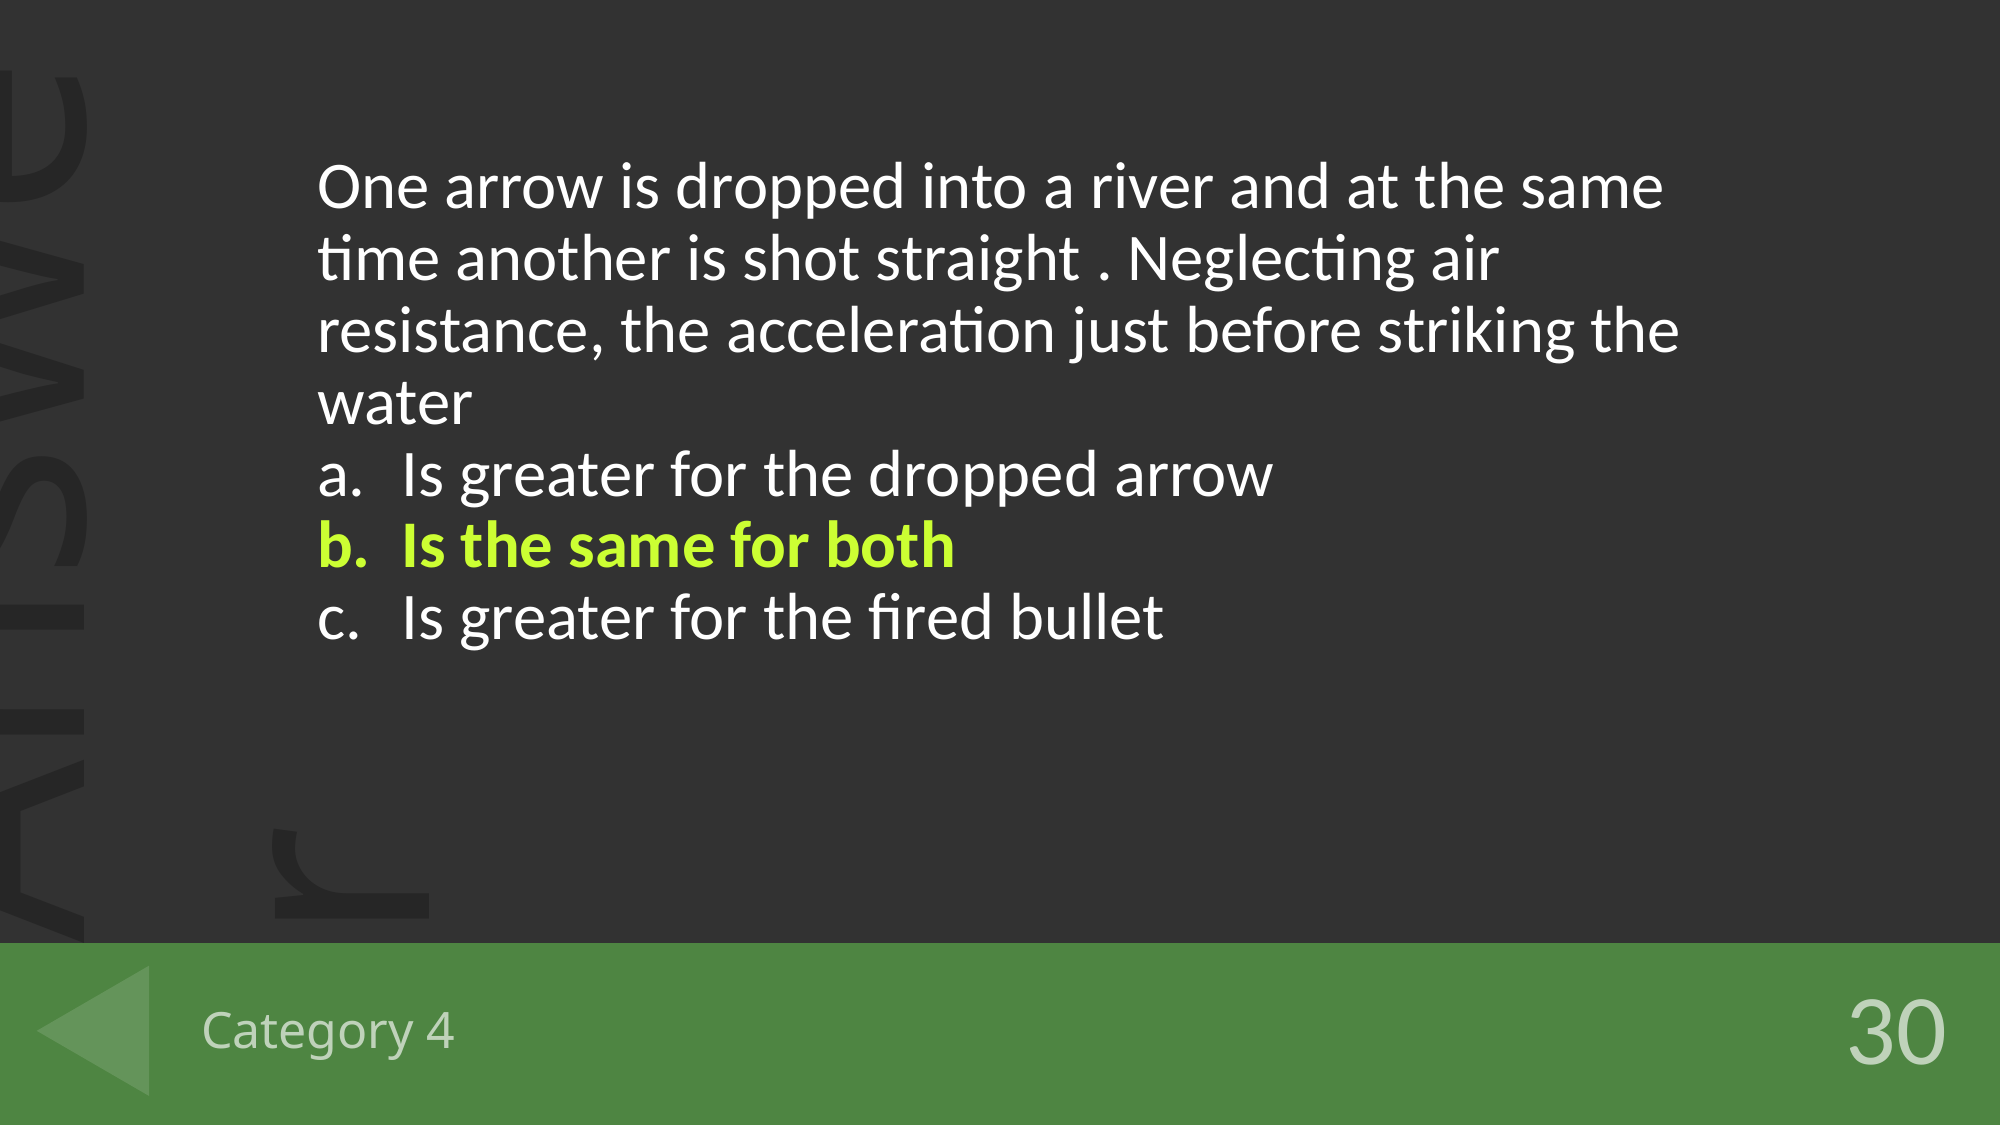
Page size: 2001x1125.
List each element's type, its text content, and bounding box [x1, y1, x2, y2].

list 30 [1494, 967, 1963, 1097]
list One arrow is dropped into a river and at the same time another is shot straight . Neglecting air resistance, the acceleration just before striking the water Is greater for the dropped arrow Is the same for both Is greater for the fired bullet [302, 169, 1760, 636]
title Category 4 [185, 967, 1494, 1097]
